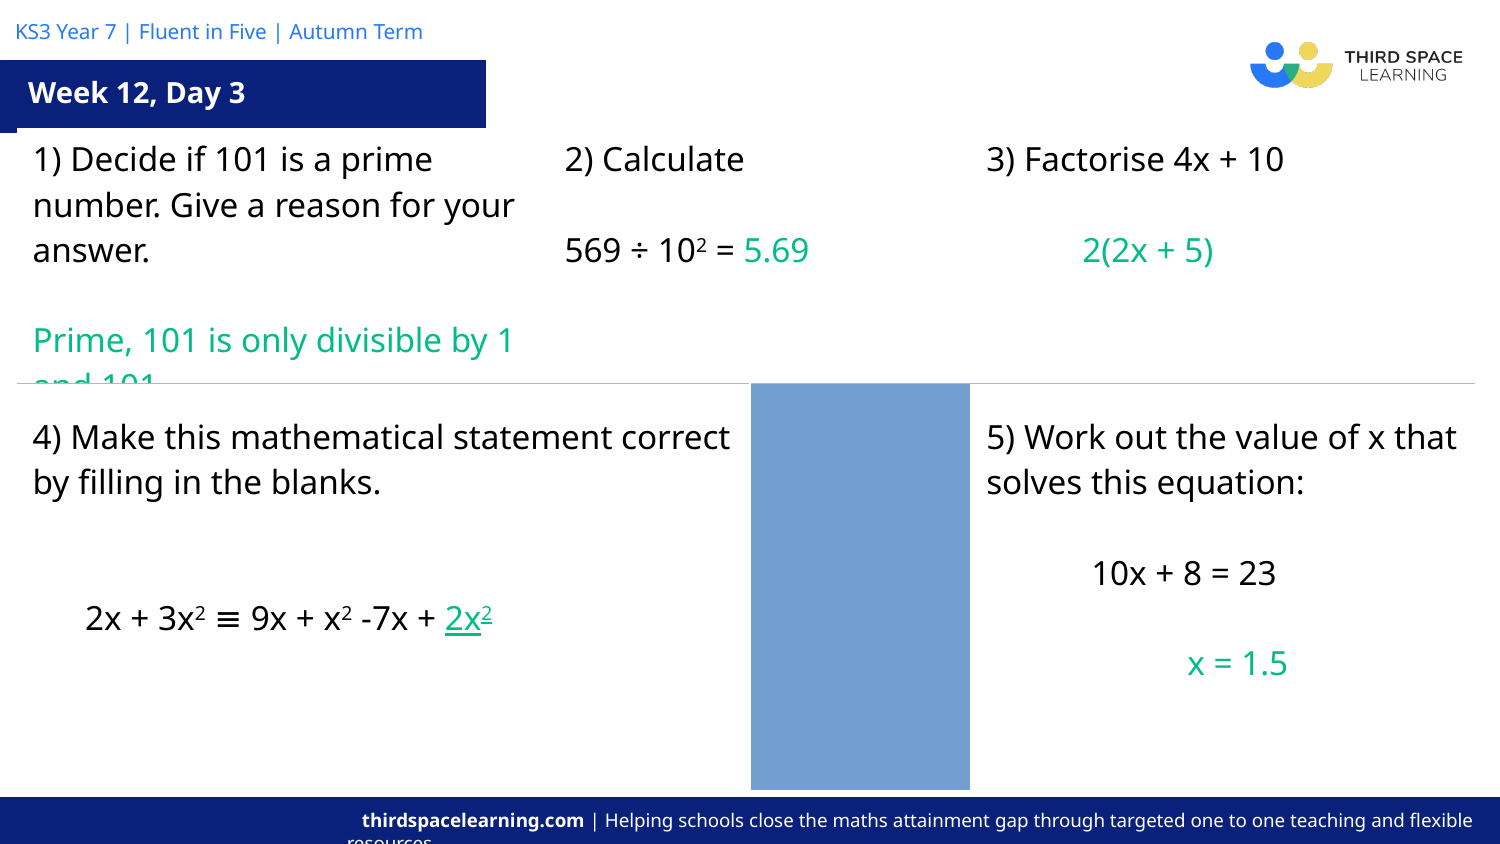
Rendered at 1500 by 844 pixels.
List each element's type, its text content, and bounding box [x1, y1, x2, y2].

table_cell 4) Make this mathematical statement correct by filling in the blanks. 2x + 3x2 ≡ 9x + x2 -7x + 2x2. [19, 384, 749, 789]
picture [1250, 33, 1465, 99]
table_header 3) Factorise 4x + 10 2(2x + 5) [972, 130, 1474, 383]
table_header 2) Calculate 569 ÷ 102 = 5.69 [550, 130, 970, 383]
text_box Week 12, Day 3 [13, 59, 383, 125]
table_cell 5) Work out the value of x that solves this equation: 10x + 8 = 23 x = 1.5 [972, 384, 1474, 789]
table_header 1) Decide if 101 is a prime number. Give a reason for your answer. Prime, 101 is only divisible by 1 and 101 [19, 130, 549, 383]
